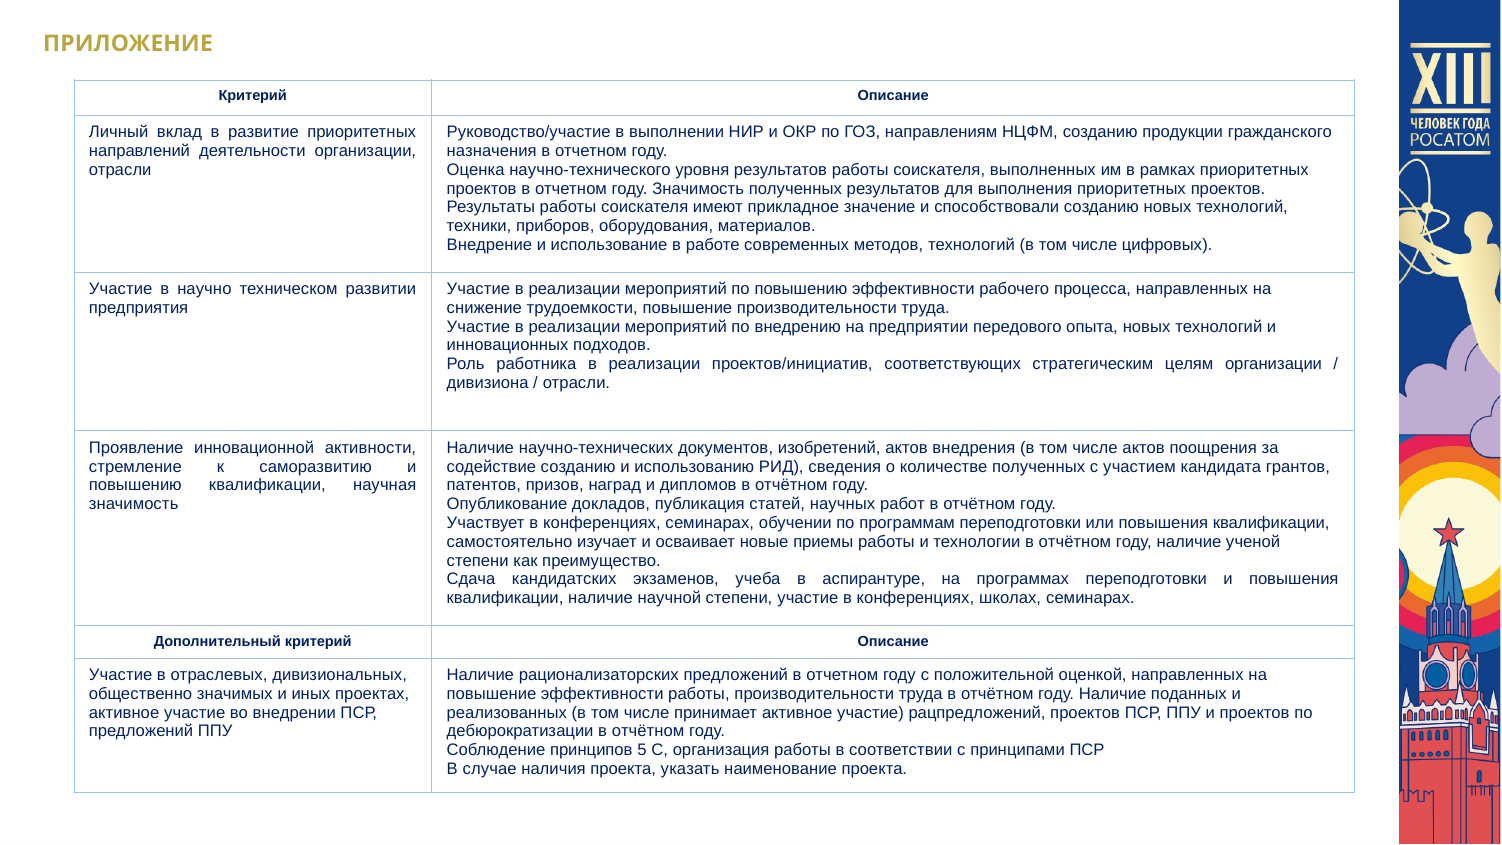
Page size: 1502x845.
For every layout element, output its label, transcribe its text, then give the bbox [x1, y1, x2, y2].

table_cell Руководство/участие в выполнении НИР и ОКР по ГОЗ, направлениям НЦФМ, созданию продукции гражданского назначения в отчетном году. Оценка научно-технического уровня результатов работы соискателя, выполненных им в рамках приоритетных проектов в отчетном году. Значимость полученных результатов для выполнения приоритетных проектов. Результаты работы соискателя имеют прикладное значение и способствовали созданию новых технологий, техники, приборов, оборудования, материалов. Внедрение и использование в работе современных методов, технологий (в том числе цифровых). [432, 116, 1354, 272]
table_cell Личный вклад в развитие приоритетных направлений деятельности организации, отрасли [75, 116, 431, 272]
table_cell Проявление инновационной активности, стремление к саморазвитию и повышению квалификации, научная значимость [75, 431, 431, 625]
table_cell Наличие научно-технических документов, изобретений, актов внедрения (в том числе актов поощрения за содействие созданию и использованию РИД), сведения о количестве полученных с участием кандидата грантов, патентов, призов, наград и дипломов в отчётном году. Опубликование докладов, публикация статей, научных работ в отчётном году. Участвует в конференциях, семинарах, обучении по программам переподготовки или повышения квалификации, самостоятельно изучает и осваивает новые приемы работы и технологии в отчётном году, наличие ученой степени как преимущество. Сдача кандидатских экзаменов, учеба в аспирантуре, на программах переподготовки и повышения квалификации, наличие научной степени, участие в конференциях, школах, семинарах. [432, 431, 1354, 625]
picture [0, 0, 1501, 844]
table_header Критерий [75, 81, 431, 115]
table_header Описание [432, 81, 1354, 115]
table_cell Описание [432, 626, 1354, 658]
text_box ПРИЛОЖЕНИЕ [28, 21, 1401, 64]
table_cell Дополнительный критерий [75, 626, 431, 658]
table_cell Наличие рационализаторских предложений в отчетном году с положительной оценкой, направленных на повышение эффективности работы, производительности труда в отчётном году. Наличие поданных и реализованных (в том числе принимает активное участие) рацпредложений, проектов ПСР, ППУ и проектов по дебюрократизации в отчётном году. Соблюдение принципов 5 С, организация работы в соответствии с принципами ПСР В случае наличия проекта, указать наименование проекта. [432, 659, 1354, 792]
table_cell Участие в научно техническом развитии предприятия [75, 273, 431, 430]
table_cell Участие в отраслевых, дивизиональных, общественно значимых и иных проектах, активное участие во внедрении ПСР, предложений ППУ [75, 659, 431, 792]
table_cell Участие в реализации мероприятий по повышению эффективности рабочего процесса, направленных на снижение трудоемкости, повышение производительности труда. Участие в реализации мероприятий по внедрению на предприятии передового опыта, новых технологий и инновационных подходов. Роль работника в реализации проектов/инициатив, соответствующих стратегическим целям организации / дивизиона / отрасли. [432, 273, 1354, 430]
